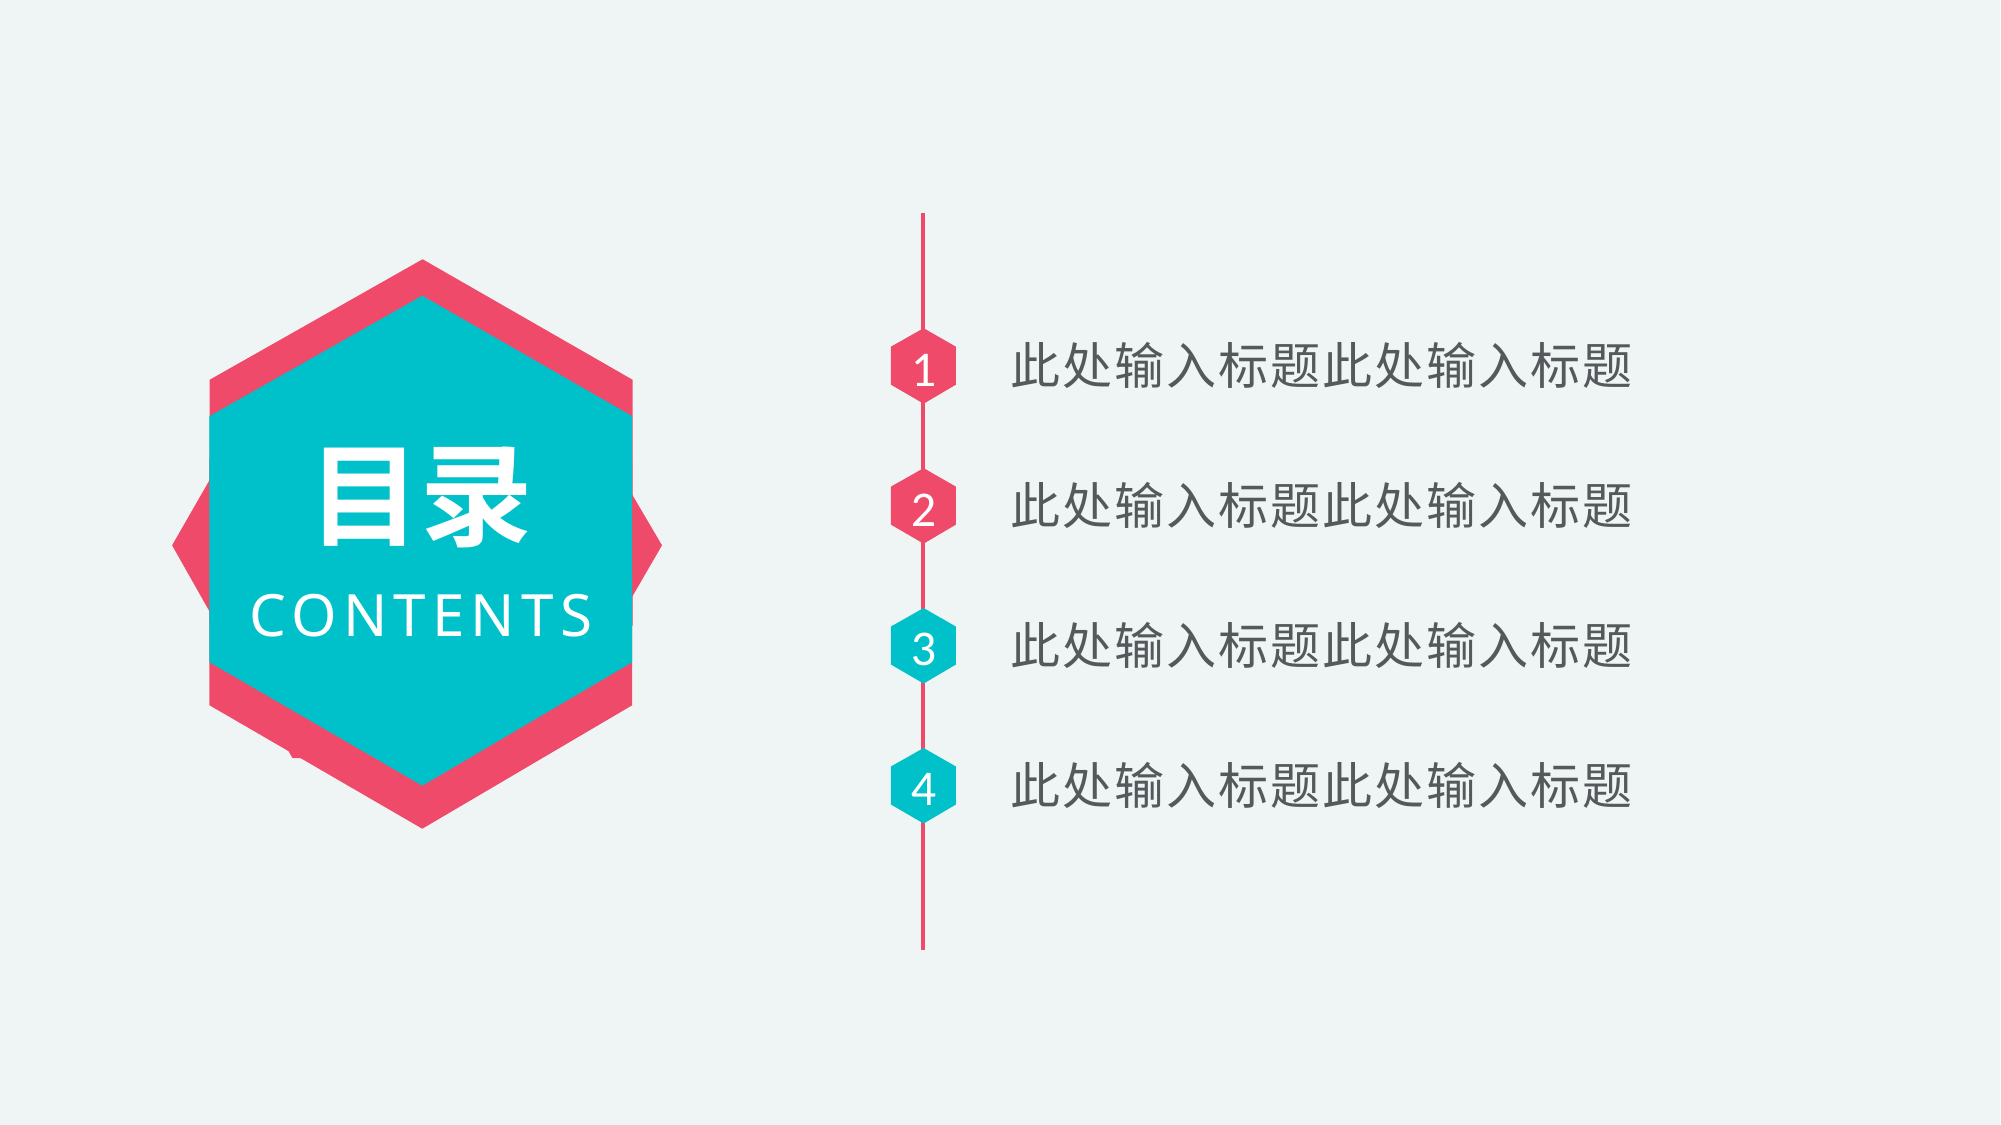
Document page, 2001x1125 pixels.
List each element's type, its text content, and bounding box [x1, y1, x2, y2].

text_box [209, 663, 633, 829]
text_box 2 [890, 468, 923, 544]
text_box [172, 480, 209, 611]
text_box 4 [890, 748, 923, 824]
text_box 此处输入标题此处输入标题 [980, 320, 1745, 409]
text_box 3 [924, 608, 956, 684]
text_box 此处输入标题此处输入标题 [980, 740, 1745, 829]
text_box 4 [924, 748, 956, 824]
text_box [633, 495, 663, 596]
text_box 此处输入标题此处输入标题 [980, 600, 1745, 689]
text_box 2 [924, 468, 956, 544]
text_box [289, 752, 300, 759]
text_box CONTENTS [275, 548, 566, 678]
text_box 此处输入标题此处输入标题 [980, 460, 1745, 549]
text_box 1 [890, 328, 923, 404]
text_box [209, 259, 633, 416]
text_box 3 [890, 608, 923, 684]
text_box 目录 [275, 428, 566, 548]
text_box [209, 295, 633, 786]
text_box 1 [924, 328, 956, 404]
